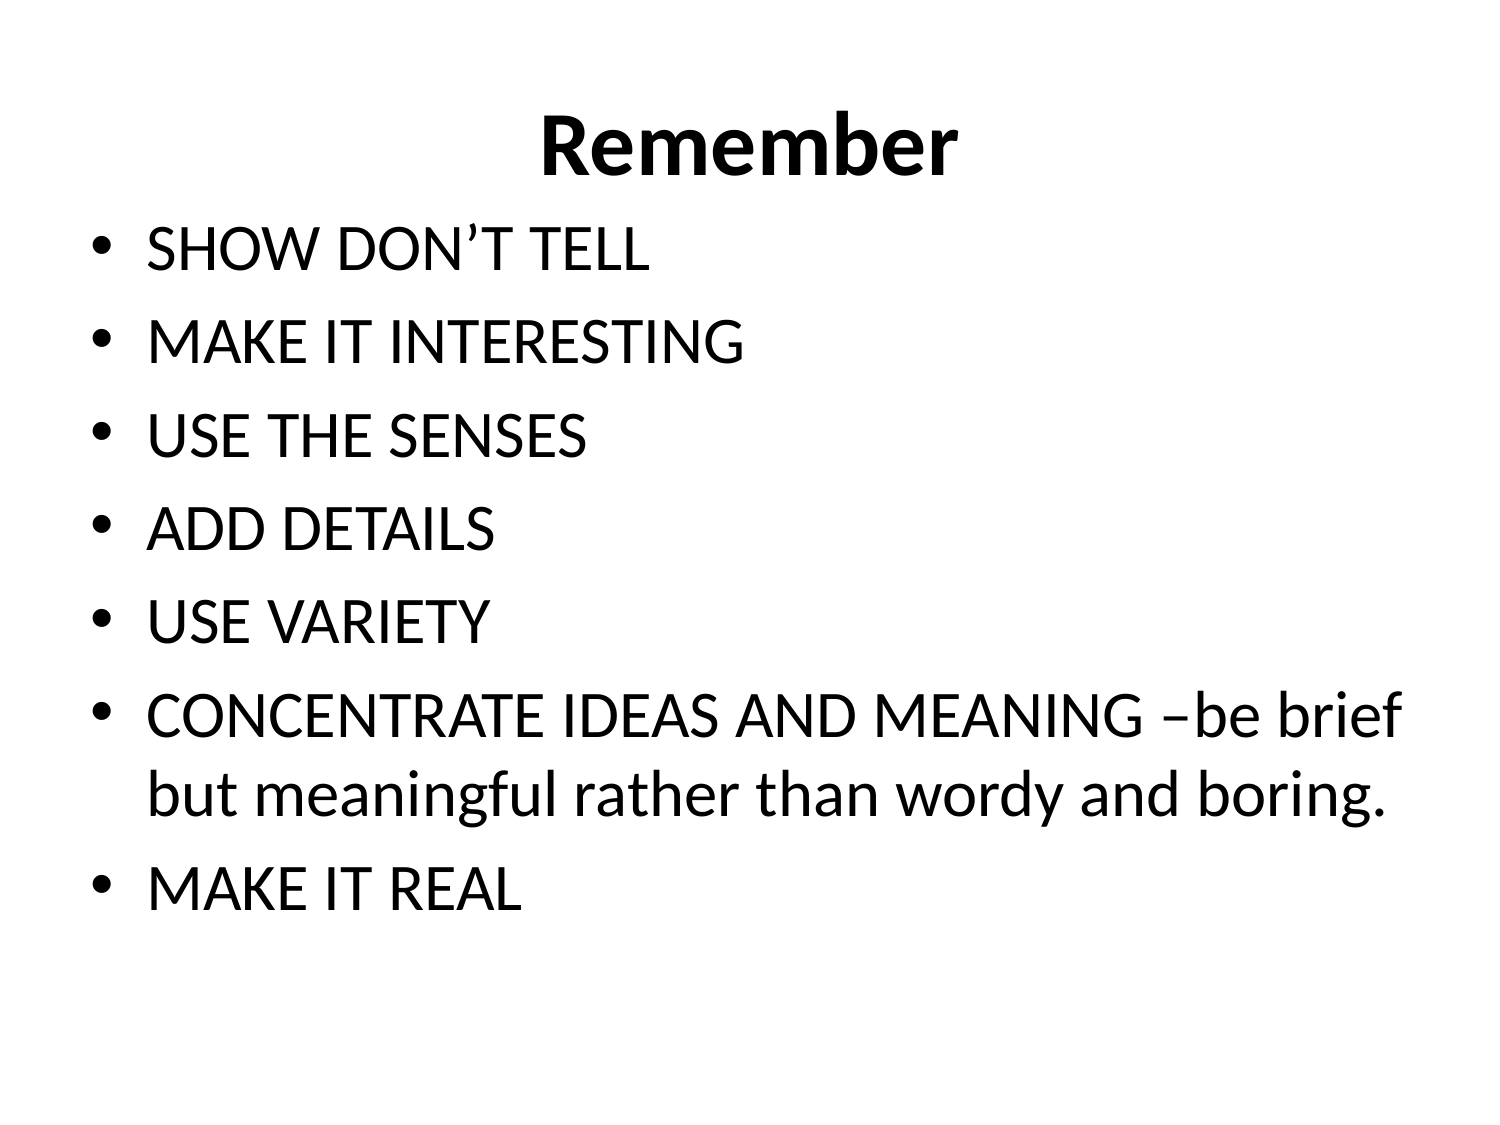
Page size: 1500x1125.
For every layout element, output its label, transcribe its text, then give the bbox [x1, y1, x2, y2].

list SHOW DON’T TELL MAKE IT INTERESTING USE THE SENSES ADD DETAILS USE VARIETY CONCENTRATE IDEAS AND MEANING –be brief but meaningful rather than wordy and boring. MAKE IT REAL [75, 196, 1425, 1005]
title Remember [75, 45, 1425, 196]
